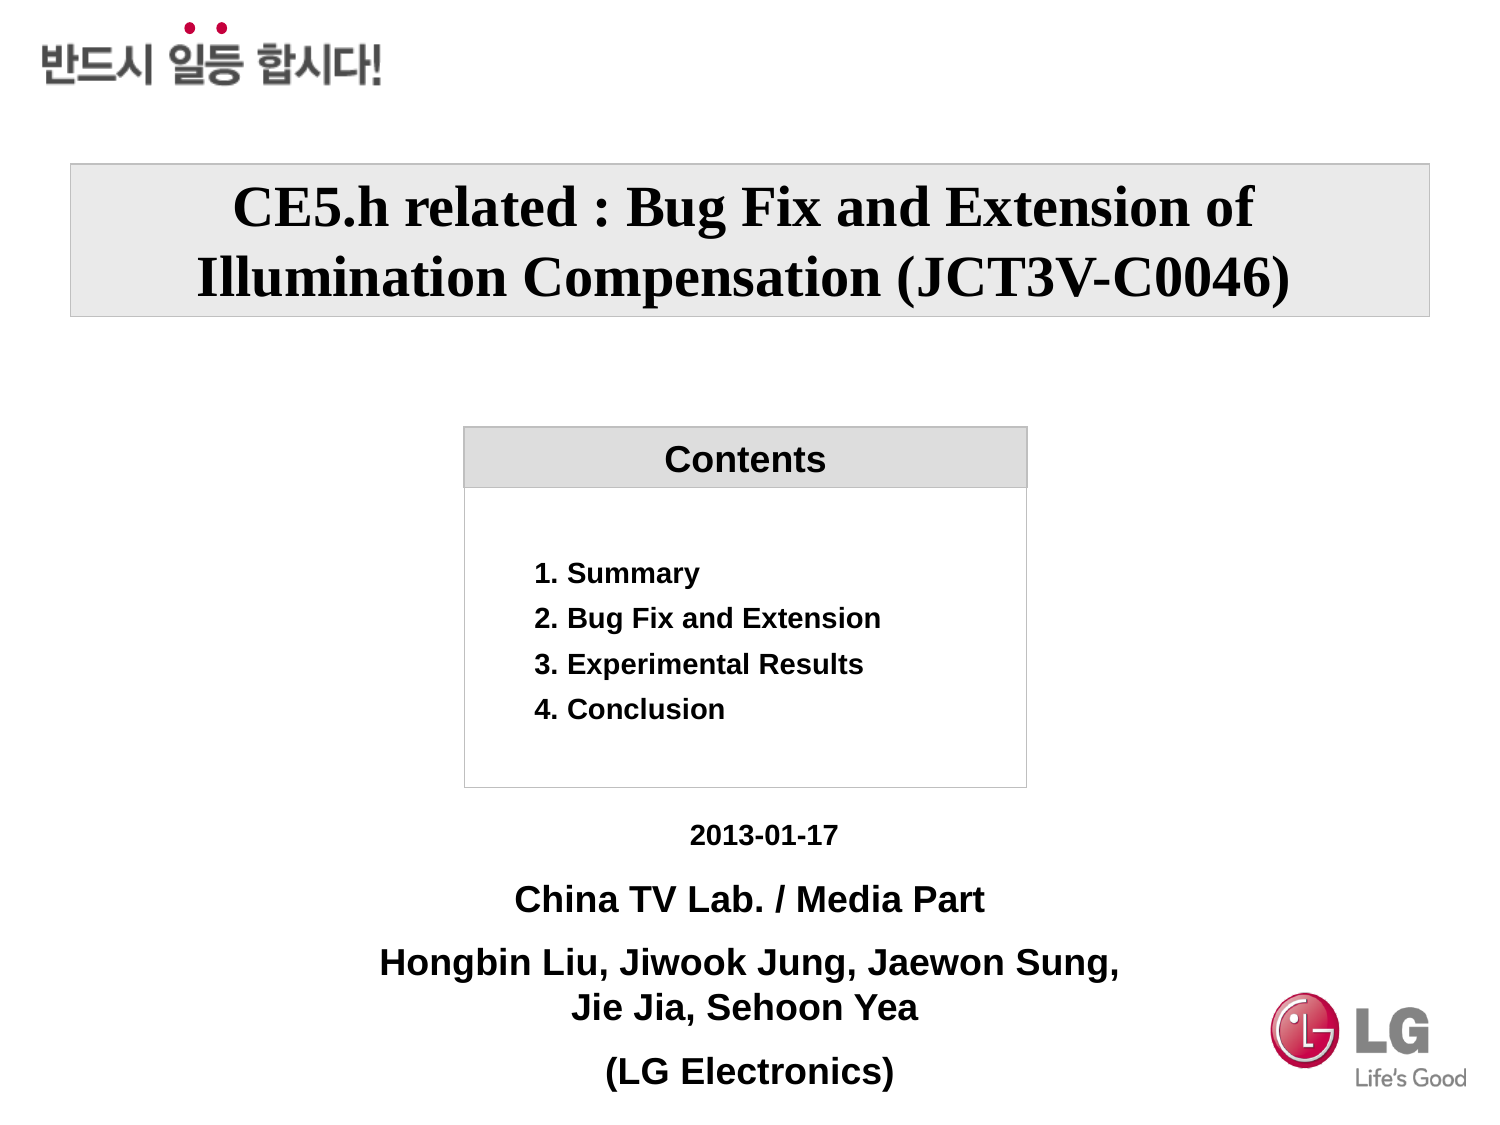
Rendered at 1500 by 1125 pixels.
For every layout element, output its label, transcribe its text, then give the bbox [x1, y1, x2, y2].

picture [1269, 985, 1466, 1093]
text_box [70, 163, 1430, 317]
text_box Contents [463, 427, 1028, 488]
text_box 1. Summary 2. Bug Fix and Extension 3. Experimental Results 4. Conclusion [464, 488, 1027, 787]
text_box 2013-01-17 [673, 808, 856, 860]
text_box CE5.h related : Bug Fix and Extension of Illumination Compensation (JCT3V-C0046) [93, 160, 1395, 316]
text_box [31, 21, 384, 97]
text_box China TV Lab. / Media Part Hongbin Liu, Jiwook Jung, Jaewon Sung, Jie Jia, Sehoon Yea (LG Electronics) [363, 867, 1137, 1100]
